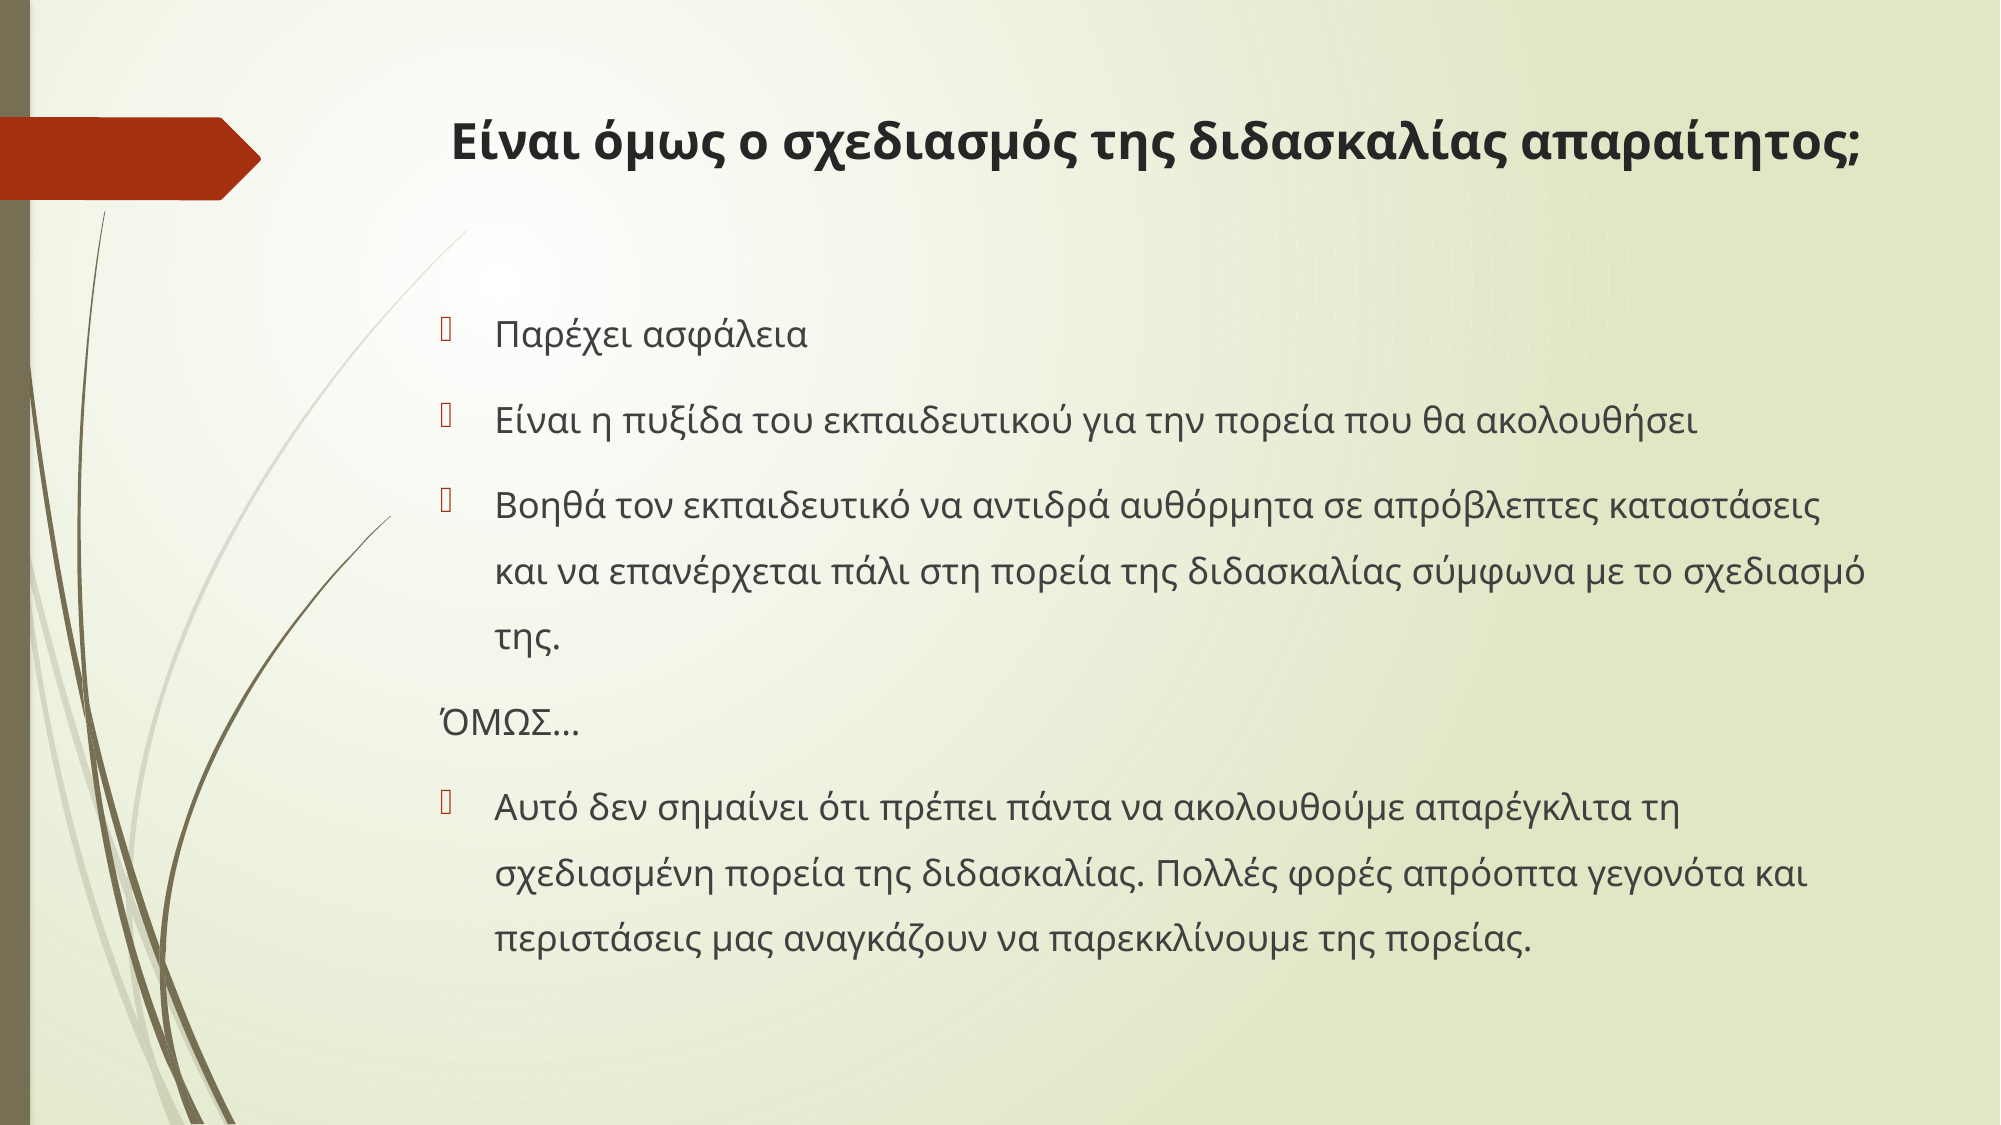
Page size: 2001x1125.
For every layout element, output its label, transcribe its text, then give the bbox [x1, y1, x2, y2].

title Είναι όμως ο σχεδιασμός της διδασκαλίας απαραίτητος; [425, 102, 1888, 253]
list Παρέχει ασφάλεια Είναι η πυξίδα του εκπαιδευτικού για την πορεία που θα ακολουθήσει Βοηθά τον εκπαιδευτικό να αντιδρά αυθόρμητα σε απρόβλεπτες καταστάσεις και να επανέρχεται πάλι στη πορεία της διδασκαλίας σύμφωνα με το σχεδιασμό της. ΌΜΩΣ… Αυτό δεν σημαίνει ότι πρέπει πάντα να ακολουθούμε απαρέγκλιτα τη σχεδιασμένη πορεία της διδασκαλίας. Πολλές φορές απρόοπτα γεγονότα και περιστάσεις μας αναγκάζουν να παρεκκλίνουμε της πορείας. [424, 282, 1888, 970]
